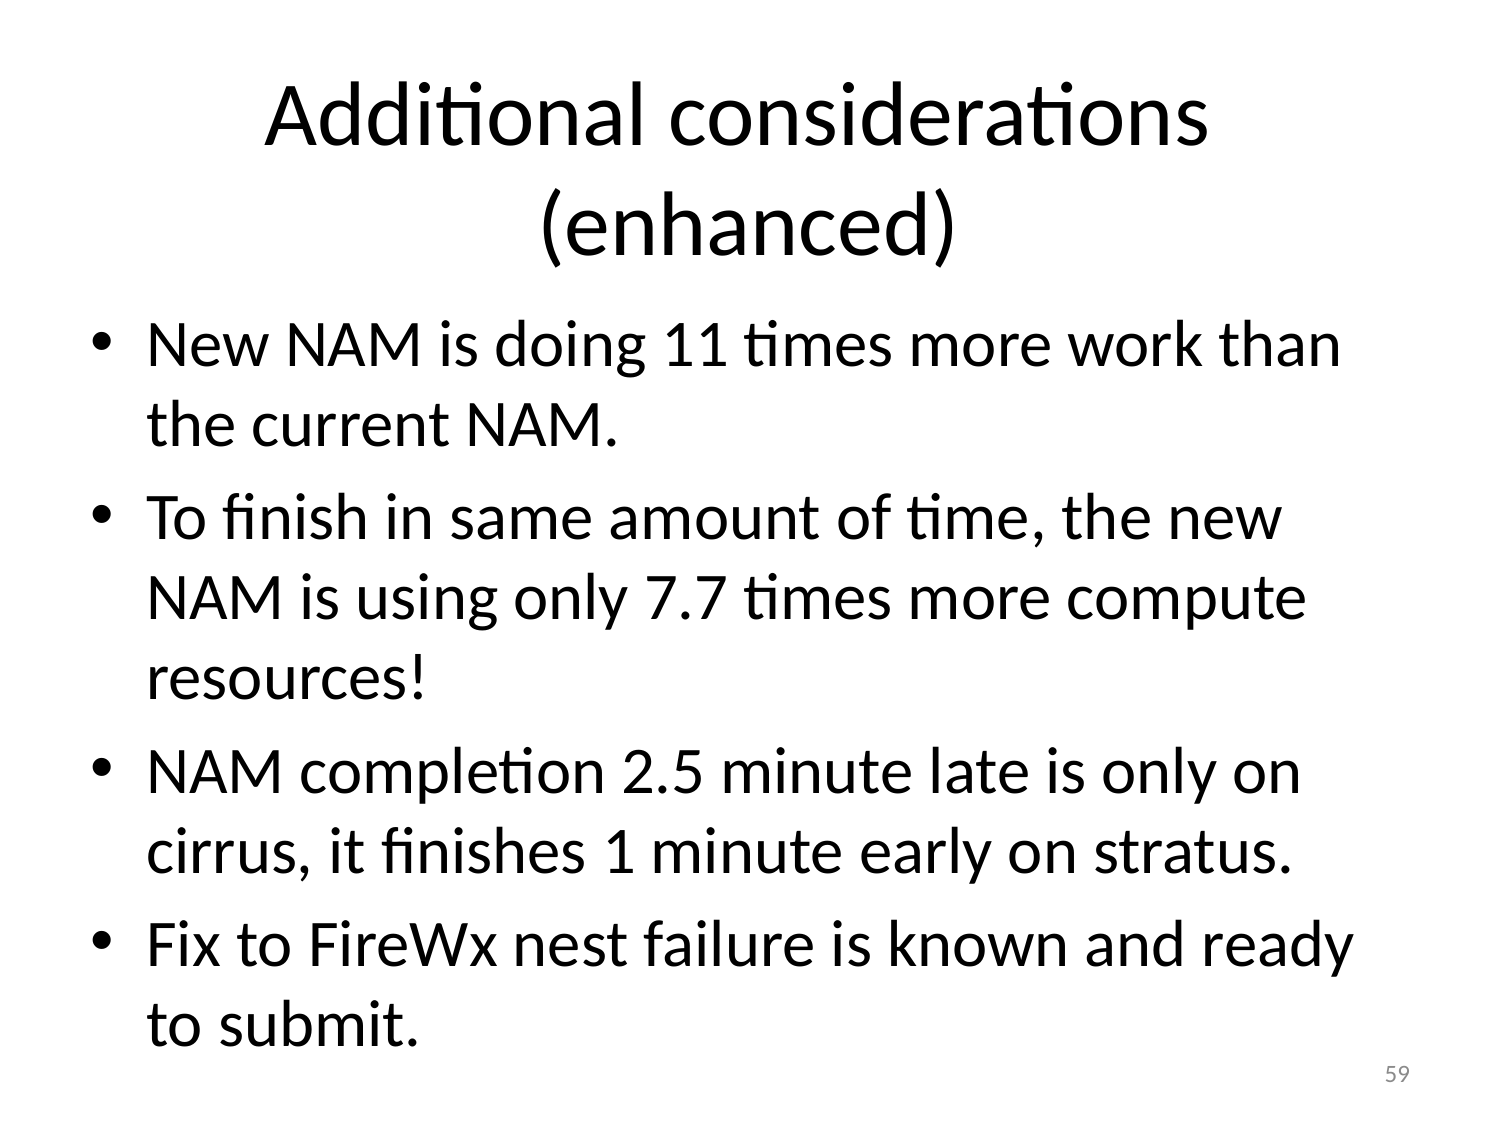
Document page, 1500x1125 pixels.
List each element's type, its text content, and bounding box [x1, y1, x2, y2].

text_box Additional considerations (enhanced) [73, 46, 1424, 186]
slide_number 59 [1074, 1042, 1425, 1103]
text_box New NAM is doing 11 times more work than the current NAM. To finish in same amount of time, the new NAM is using only 7.7 times more compute resources! NAM completion 2.5 minute late is only on cirrus, it finishes 1 minute early on stratus. Fix to FireWx nest failure is known and ready to submit. [74, 292, 1421, 1022]
